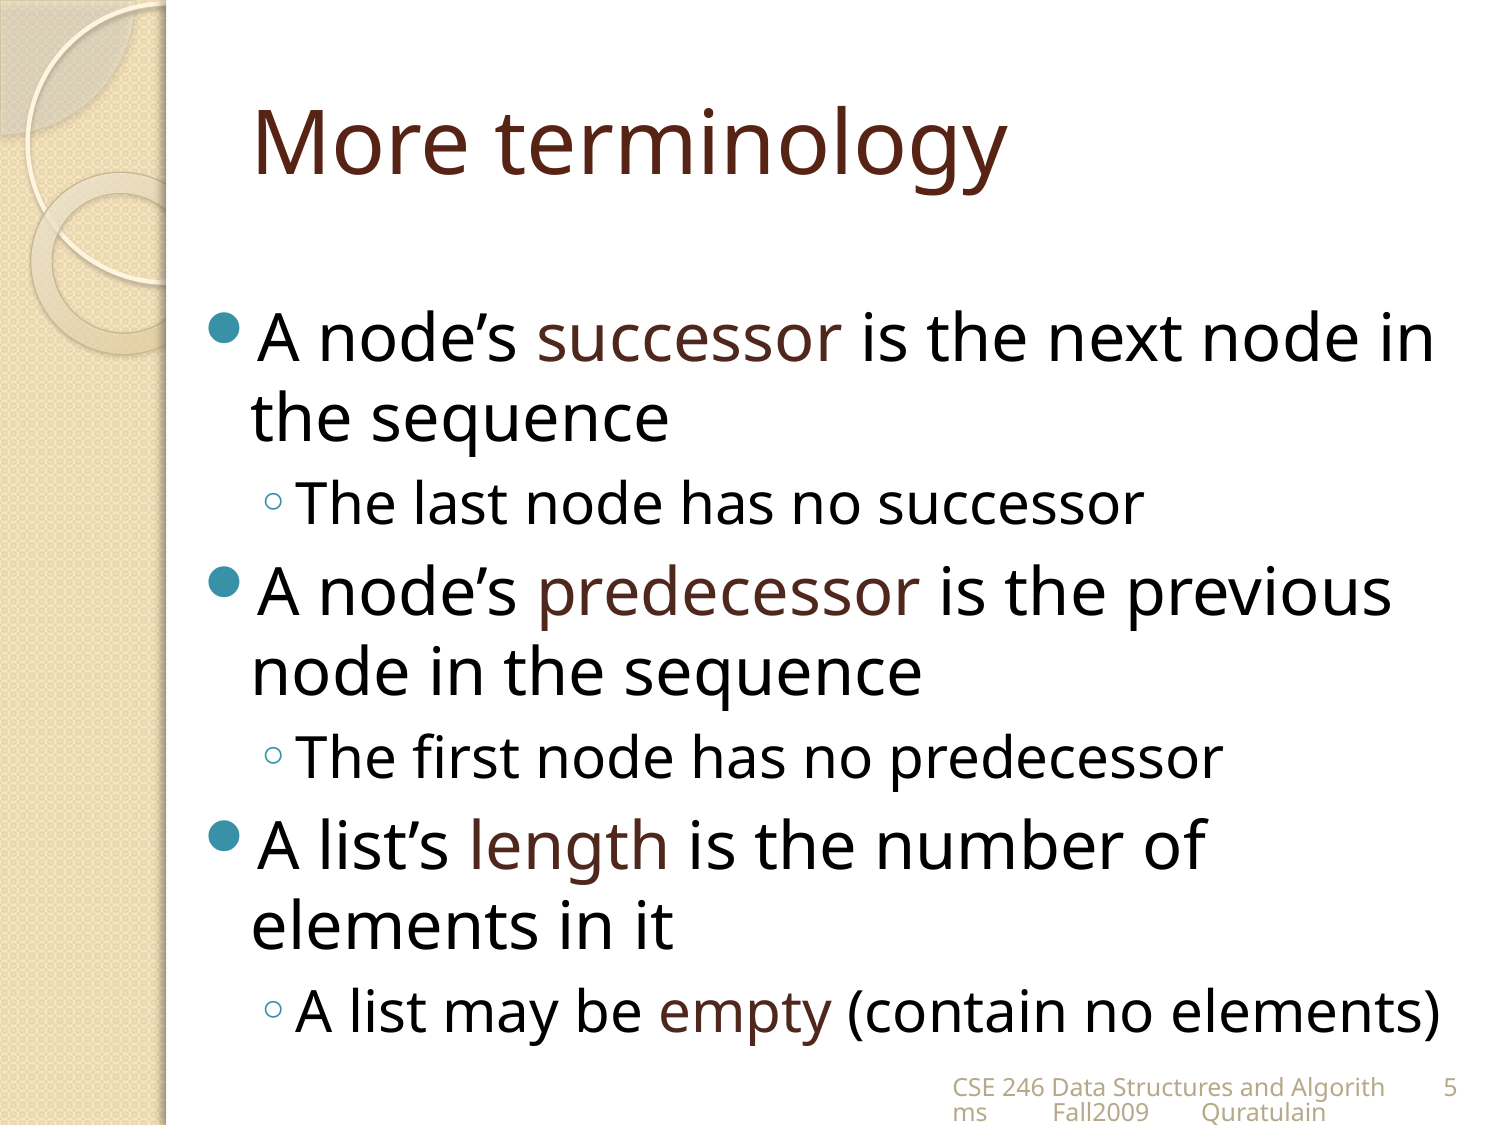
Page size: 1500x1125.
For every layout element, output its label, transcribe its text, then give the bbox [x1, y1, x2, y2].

footer CSE 246 Data Structures and Algorithms Fall2009 Quratulain [937, 1034, 1413, 1113]
slide_number 5 [1413, 1038, 1488, 1113]
title More terminology [235, 45, 1466, 233]
list A node’s successor is the next node in the sequence The last node has no successor A node’s predecessor is the previous node in the sequence The first node has no predecessor A list’s length is the number of elements in it A list may be empty (contain no elements) [175, 287, 1489, 1038]
